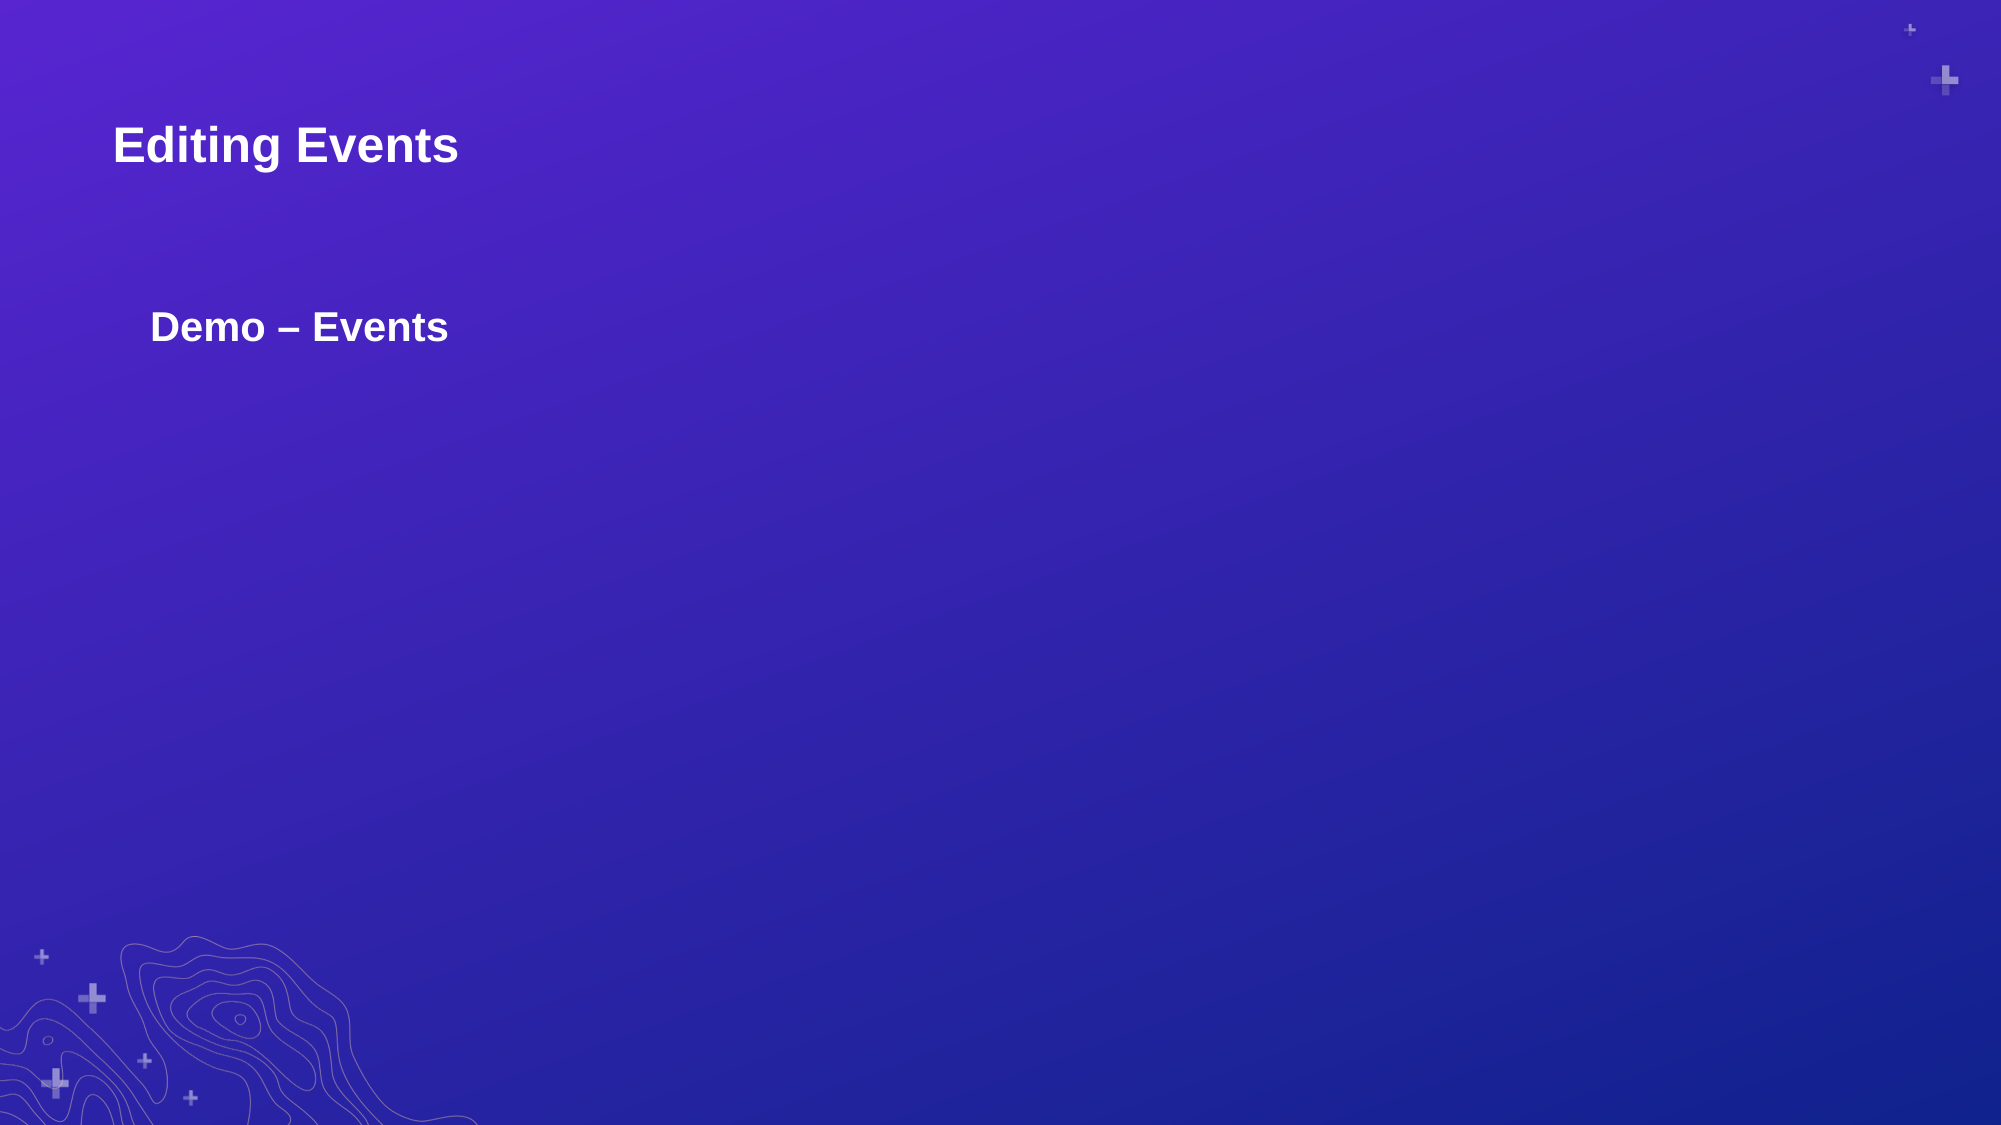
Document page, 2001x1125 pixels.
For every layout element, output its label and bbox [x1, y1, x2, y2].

text_box [0, 0, 2000, 1125]
